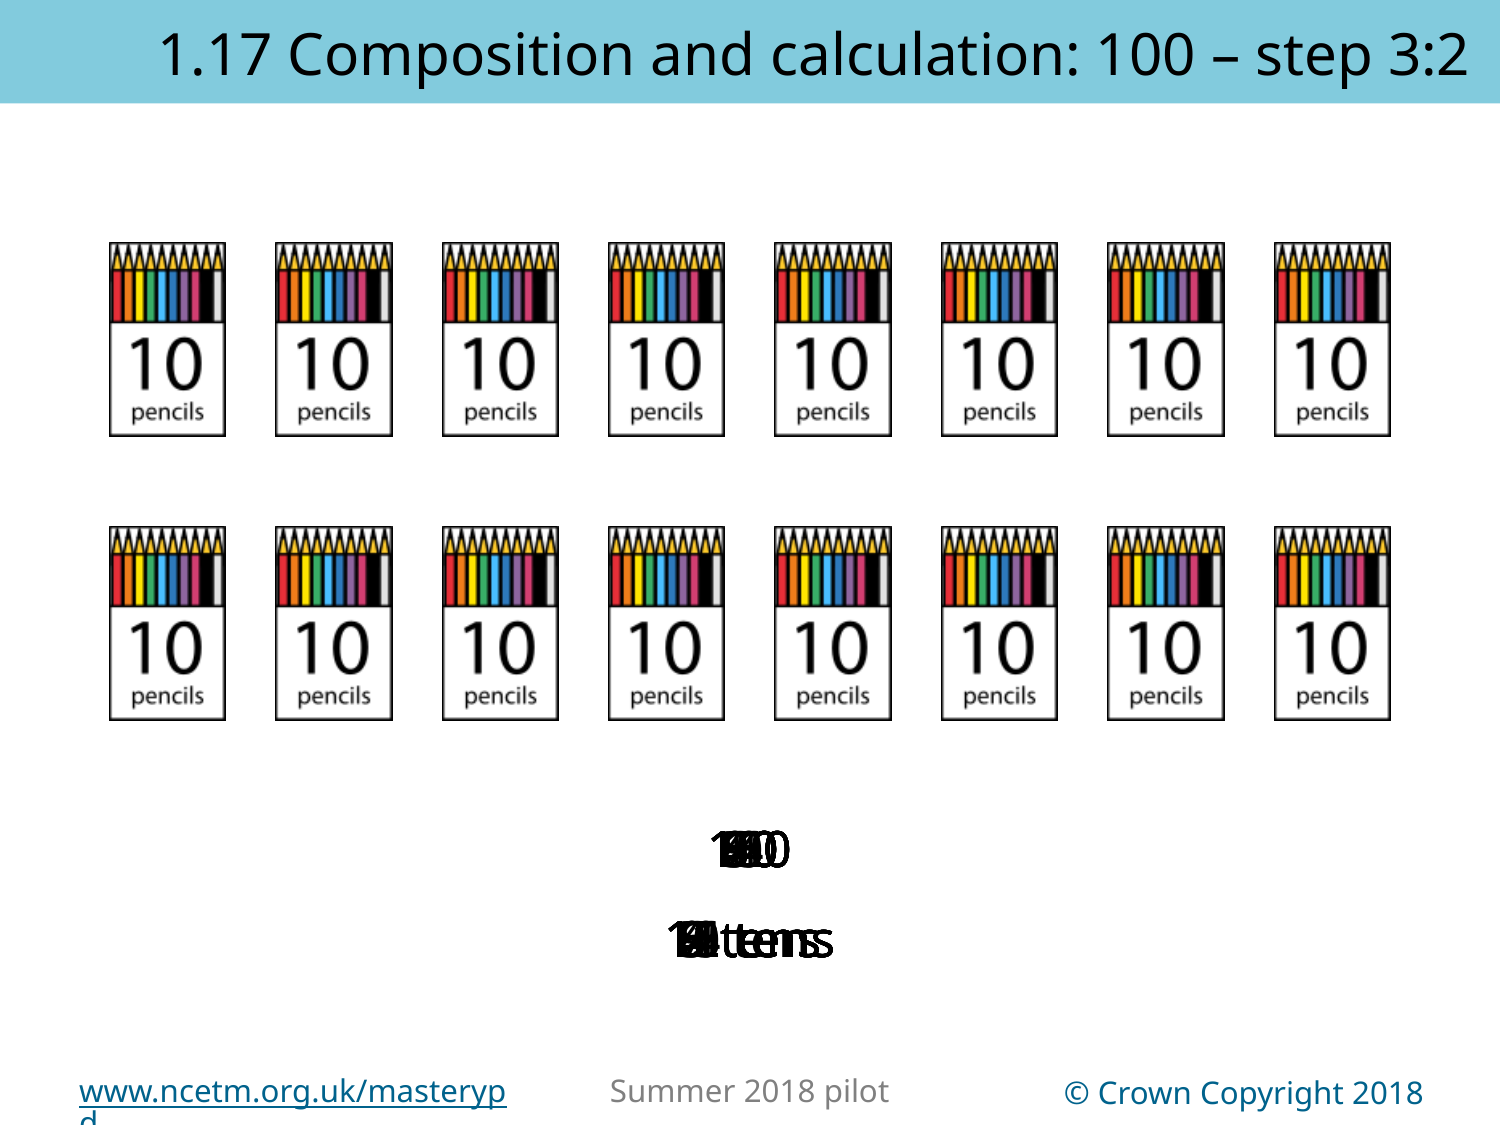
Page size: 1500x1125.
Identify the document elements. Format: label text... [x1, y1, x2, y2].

picture [1274, 525, 1391, 722]
picture [608, 242, 726, 438]
picture [1107, 242, 1225, 438]
picture [441, 242, 559, 438]
picture [441, 525, 559, 722]
picture [275, 242, 393, 438]
picture [941, 525, 1059, 722]
picture [608, 525, 726, 722]
text_box 160 [683, 810, 816, 886]
picture [941, 242, 1059, 438]
picture [774, 525, 892, 722]
picture [275, 525, 393, 722]
text_box 2 tens [640, 899, 860, 975]
picture [1274, 242, 1391, 438]
picture [774, 242, 892, 438]
picture [1107, 525, 1225, 722]
picture [108, 525, 226, 722]
list 1.17 Composition and calculation: 100 – step 3:2 [0, 0, 1500, 104]
picture [108, 242, 226, 438]
